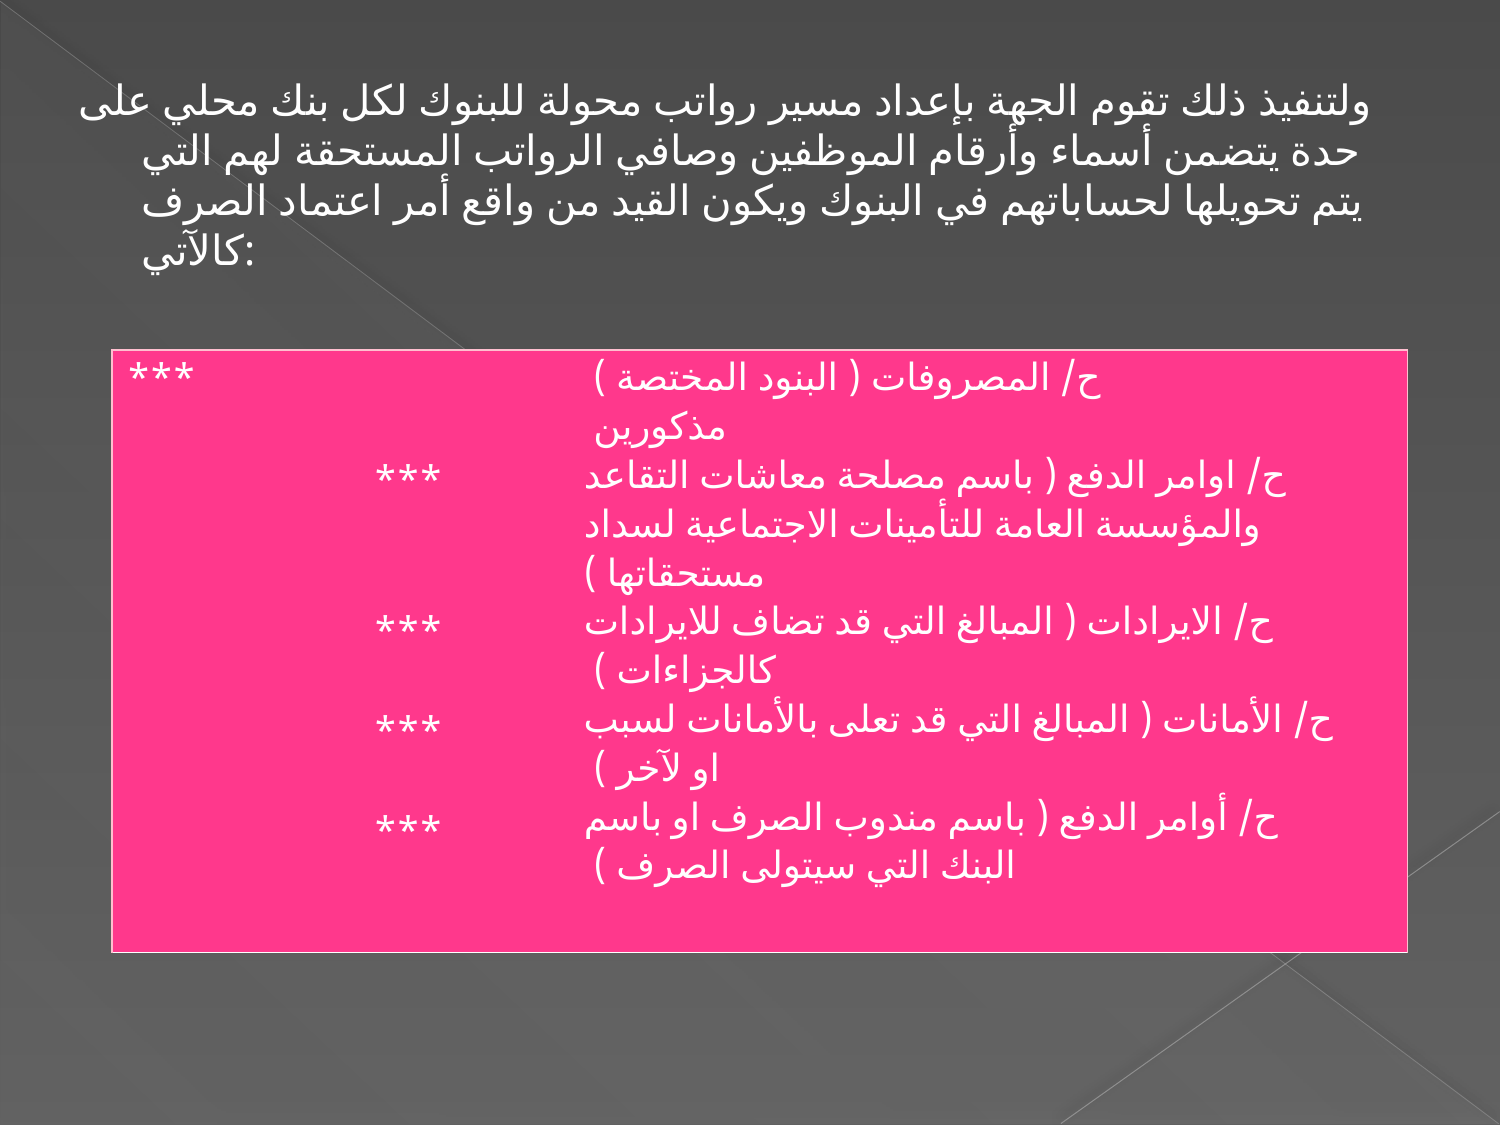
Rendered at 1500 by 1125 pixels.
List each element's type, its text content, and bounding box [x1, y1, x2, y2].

table_header ح/ المصروفات ( البنود المختصة ) مذكورين ح/ اوامر الدفع ( باسم مصلحة معاشات التقاعد والمؤسسة العامة للتأمينات الاجتماعية لسداد مستحقاتها ) ح/ الايرادات ( المبالغ التي قد تضاف للايرادات كالجزاءات ) ح/ الأمانات ( المبالغ التي قد تعلى بالأمانات لسبب او لآخر ) ح/ أوامر الدفع ( باسم مندوب الصرف او باسم البنك التي سيتولى الصرف ) [569, 351, 1407, 952]
table_header *** *** *** *** [359, 351, 569, 952]
table_header *** [113, 351, 359, 952]
list ولتنفيذ ذلك تقوم الجهة بإعداد مسير رواتب محولة للبنوك لكل بنك محلي على حدة يتضمن أسماء وأرقام الموظفين وصافي الرواتب المستحقة لهم التي يتم تحويلها لحساباتهم في البنوك ويكون القيد من واقع أمر اعتماد الصرف كالآتي: [53, 66, 1404, 817]
